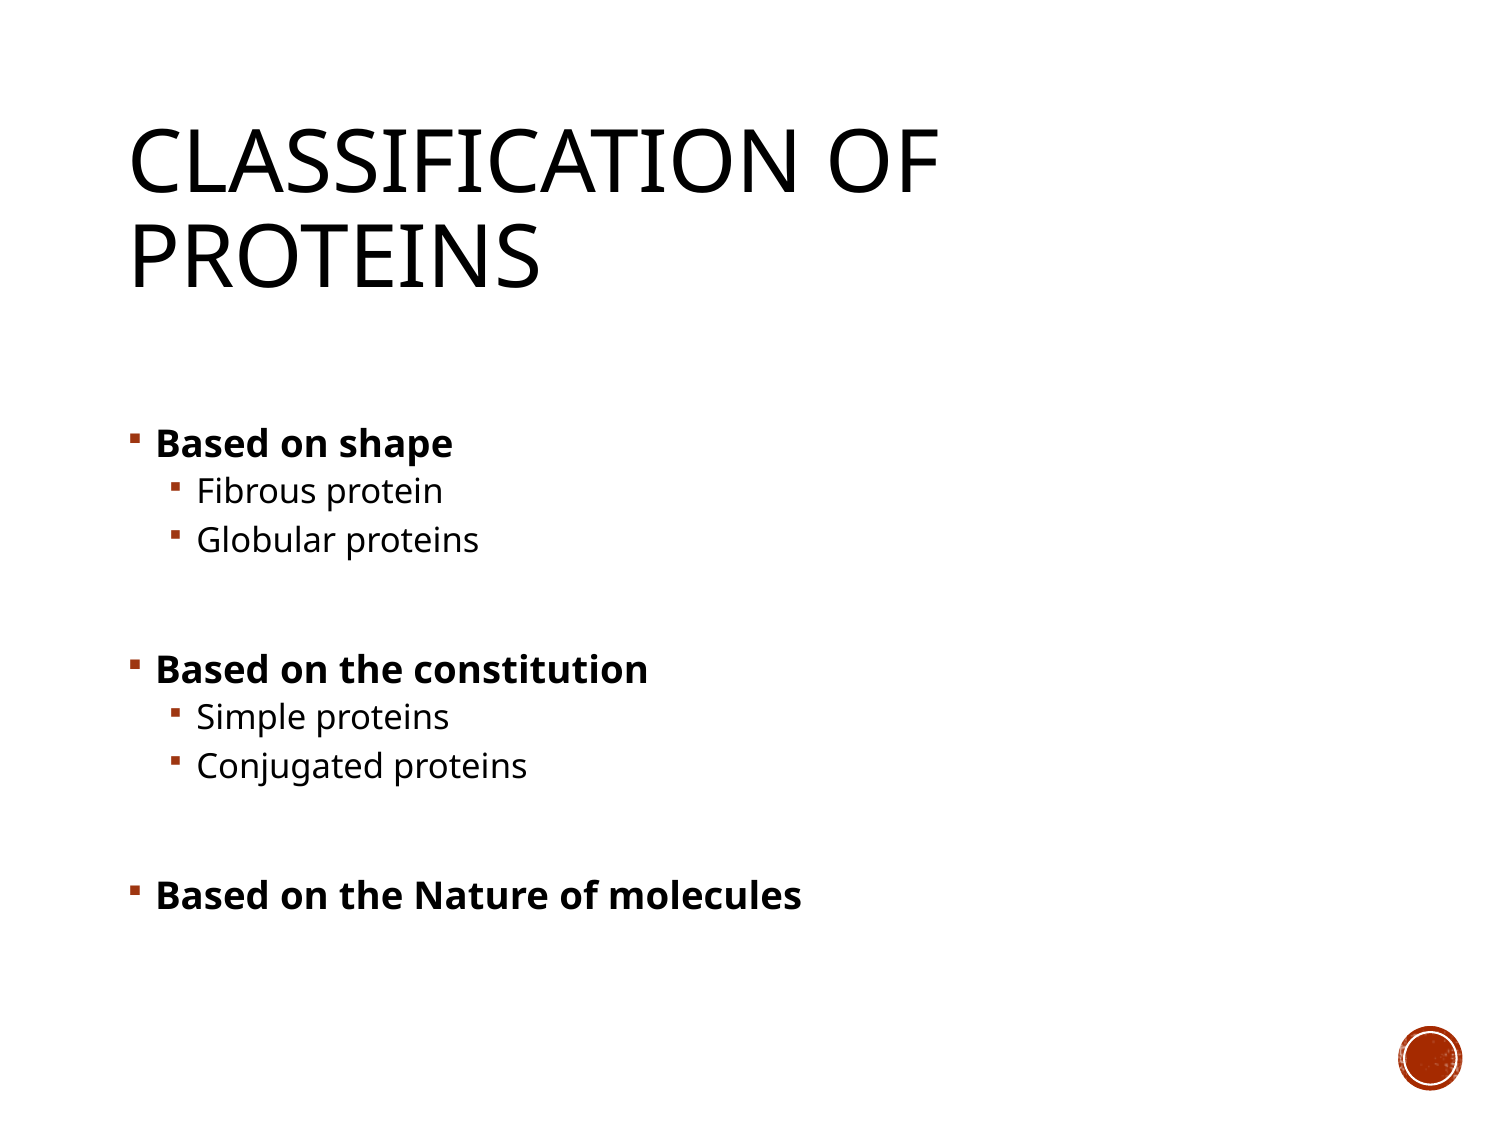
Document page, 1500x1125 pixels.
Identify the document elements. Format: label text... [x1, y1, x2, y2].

list Based on shape Fibrous protein Globular proteins Based on the constitution Simple proteins Conjugated proteins Based on the Nature of molecules [112, 348, 1388, 929]
title classification of proteins [112, 79, 1388, 344]
